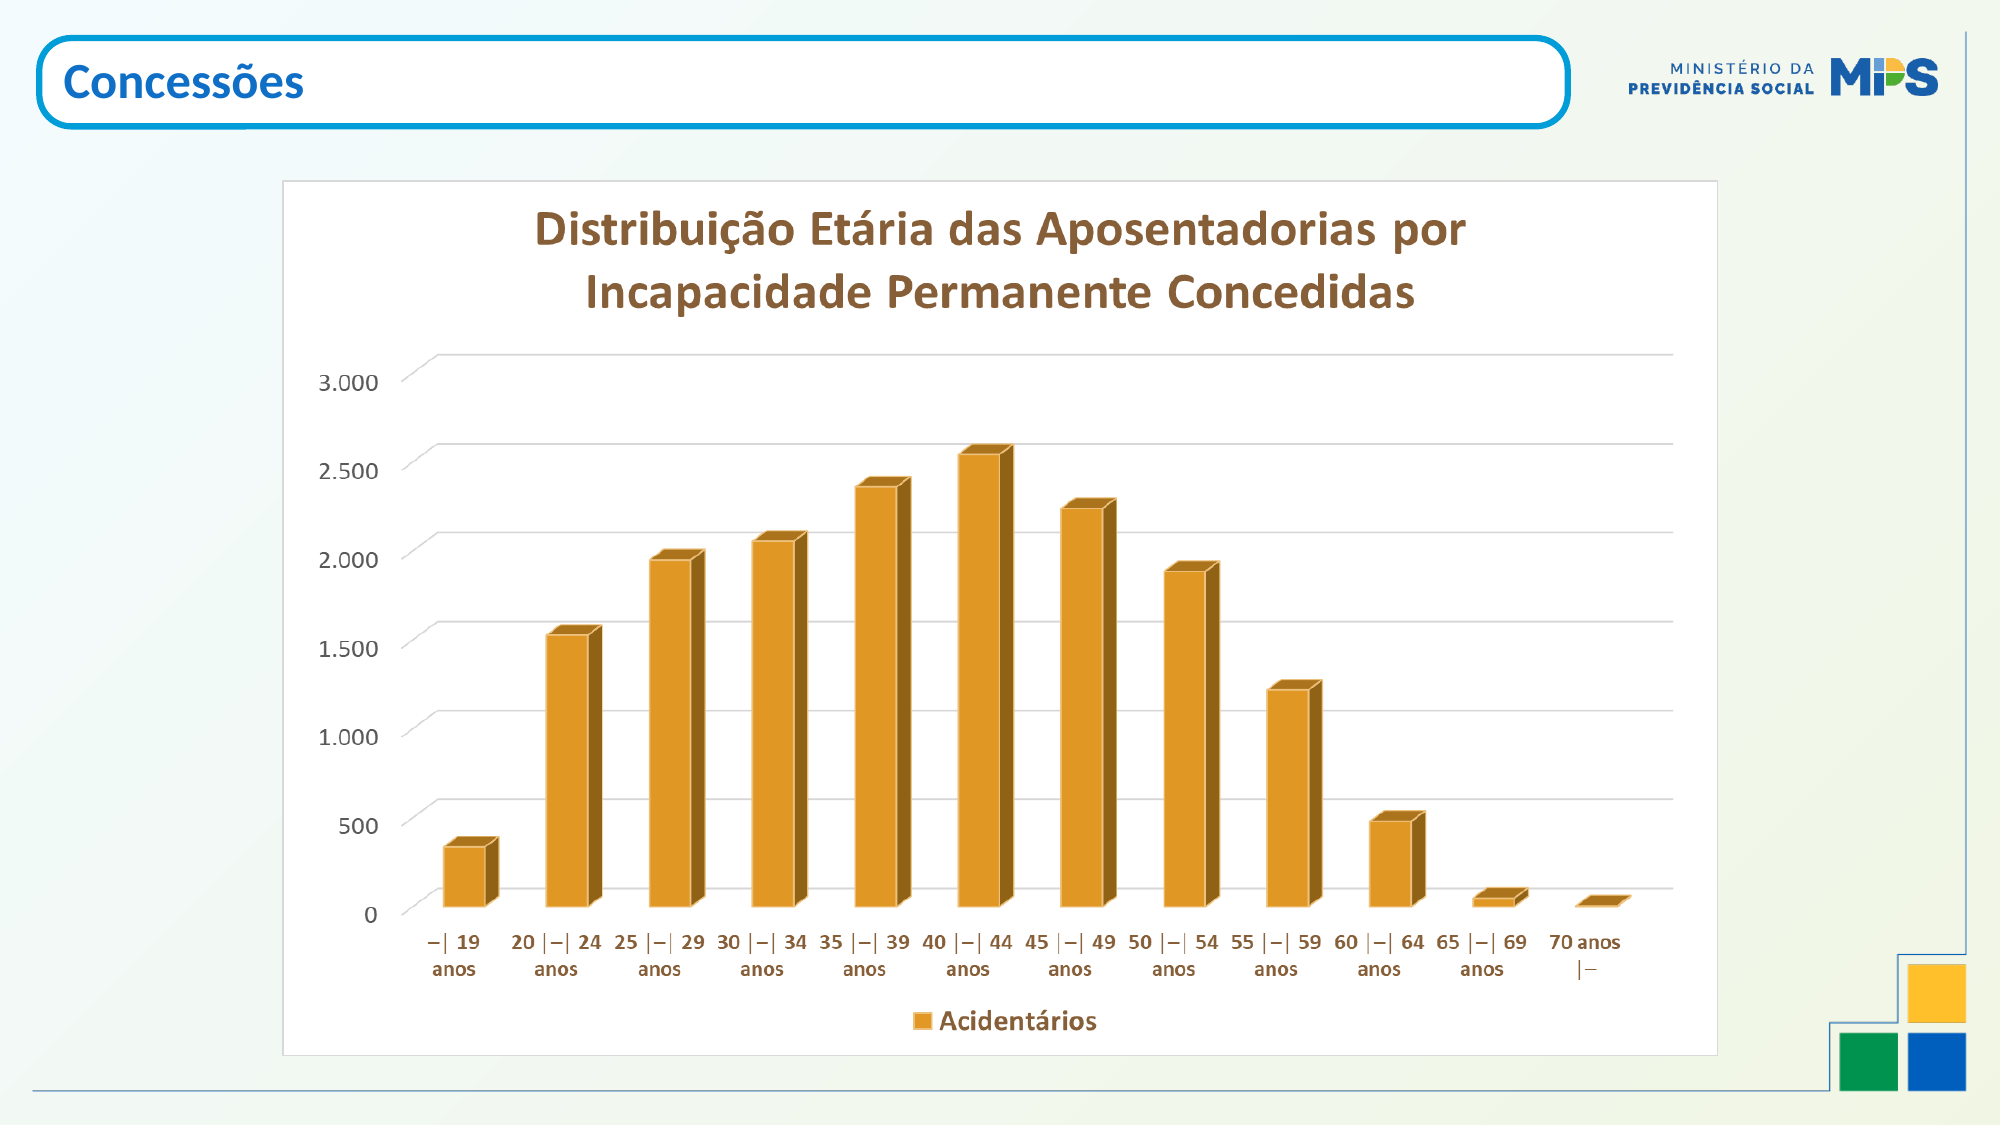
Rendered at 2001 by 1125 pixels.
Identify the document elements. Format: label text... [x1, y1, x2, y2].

picture [0, 0, 2000, 1125]
text_box Concessões [37, 35, 1570, 129]
